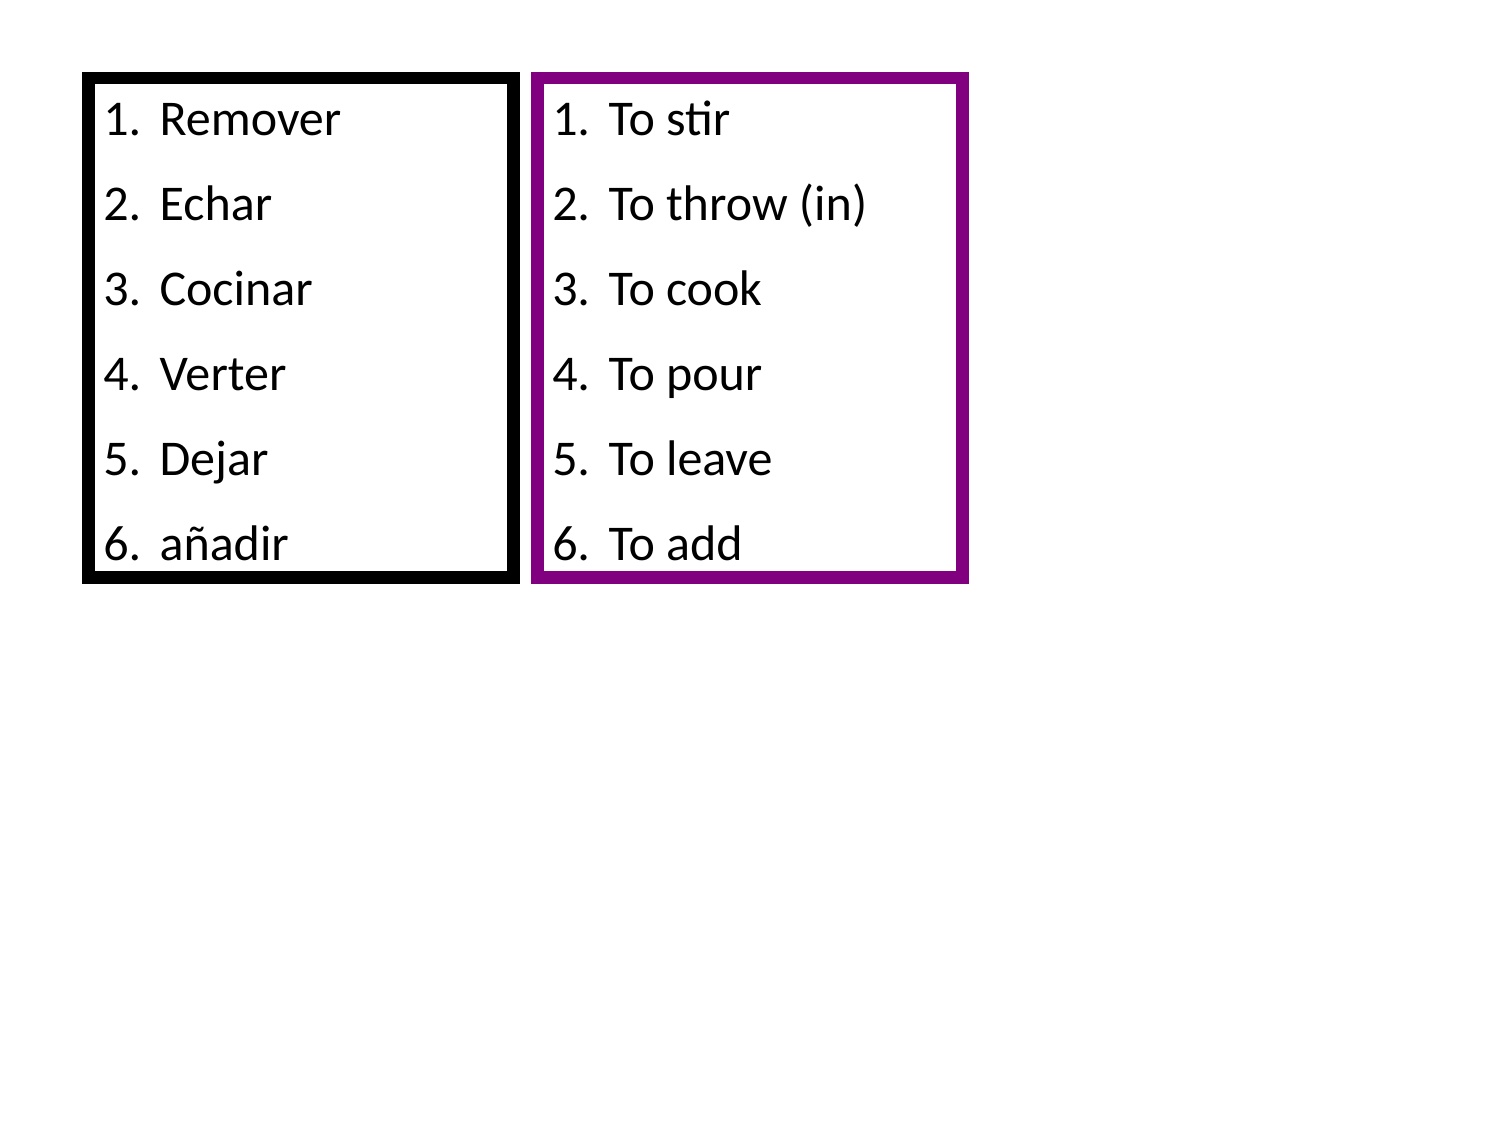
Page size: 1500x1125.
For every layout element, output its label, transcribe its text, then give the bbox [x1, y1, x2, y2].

text_box To stir To throw (in) To cook To pour To leave To add [537, 78, 963, 578]
text_box Remover Echar Cocinar Verter Dejar añadir [88, 78, 514, 578]
